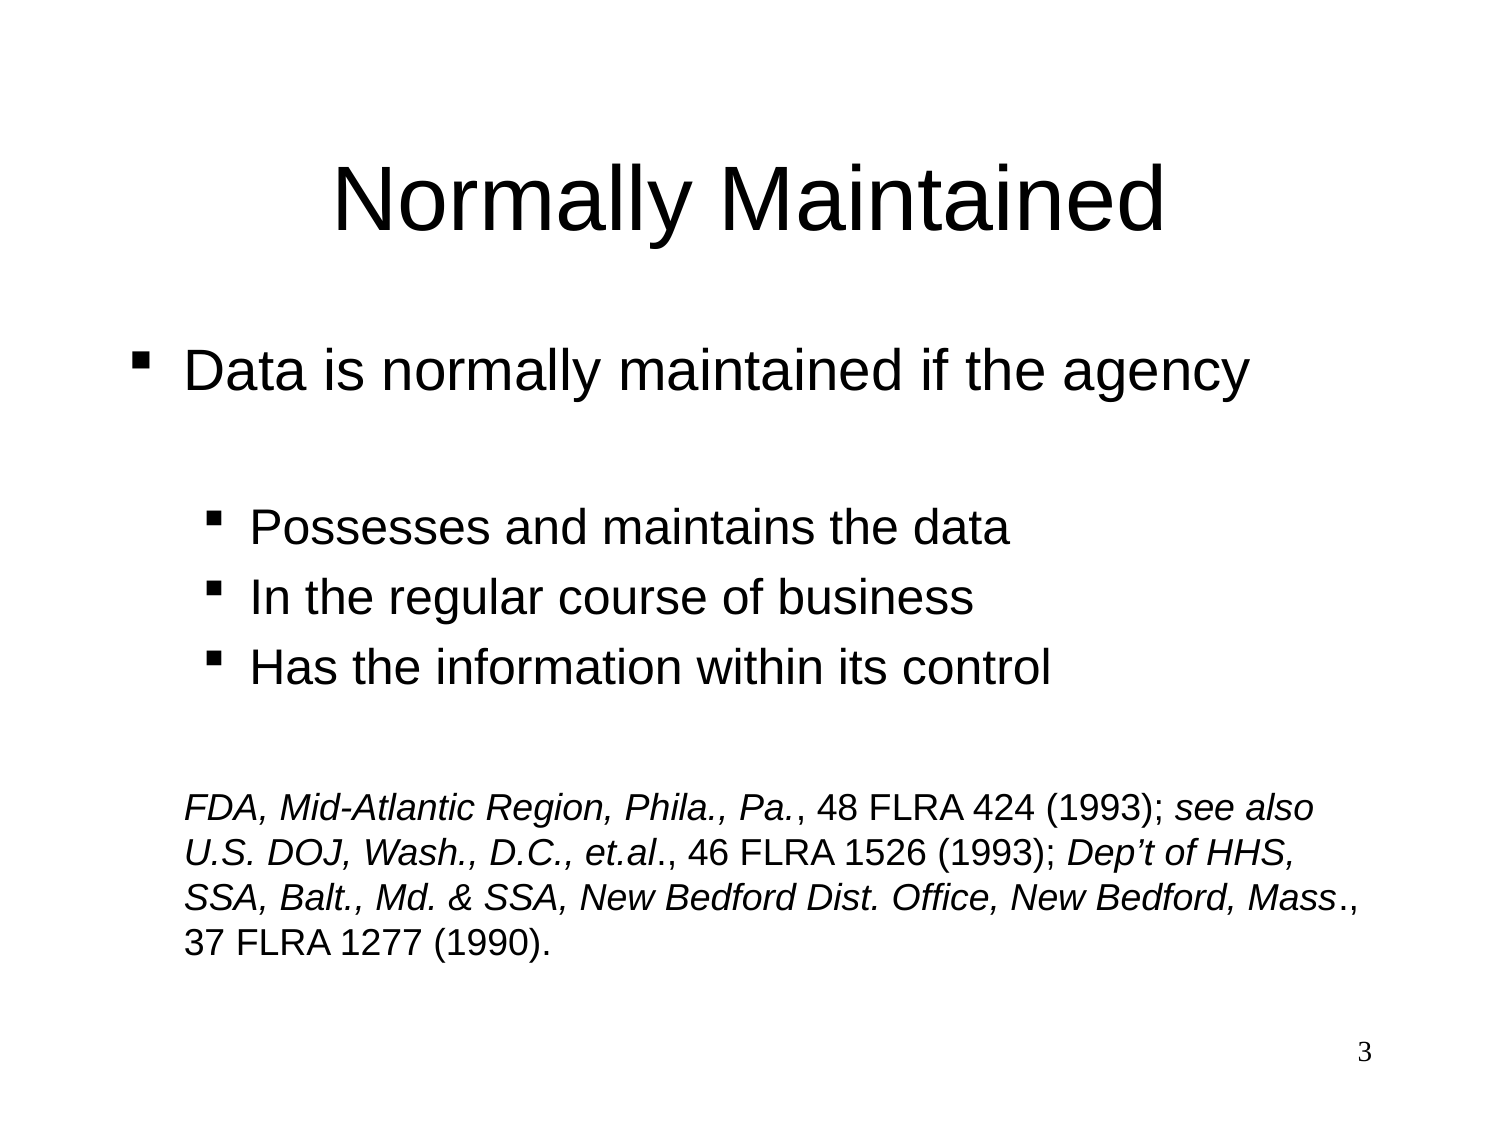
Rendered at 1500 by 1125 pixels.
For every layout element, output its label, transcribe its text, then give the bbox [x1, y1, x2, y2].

list Data is normally maintained if the agency Possesses and maintains the data In the regular course of business Has the information within its control FDA, Mid-Atlantic Region, Phila., Pa., 48 FLRA 424 (1993); see also U.S. DOJ, Wash., D.C., et.al., 46 FLRA 1526 (1993); Dep’t of HHS, SSA, Balt., Md. & SSA, New Bedford Dist. Office, New Bedford, Mass., 37 FLRA 1277 (1990). [112, 324, 1388, 1001]
slide_number 3 [1074, 1024, 1388, 1101]
title Normally Maintained [112, 99, 1388, 288]
